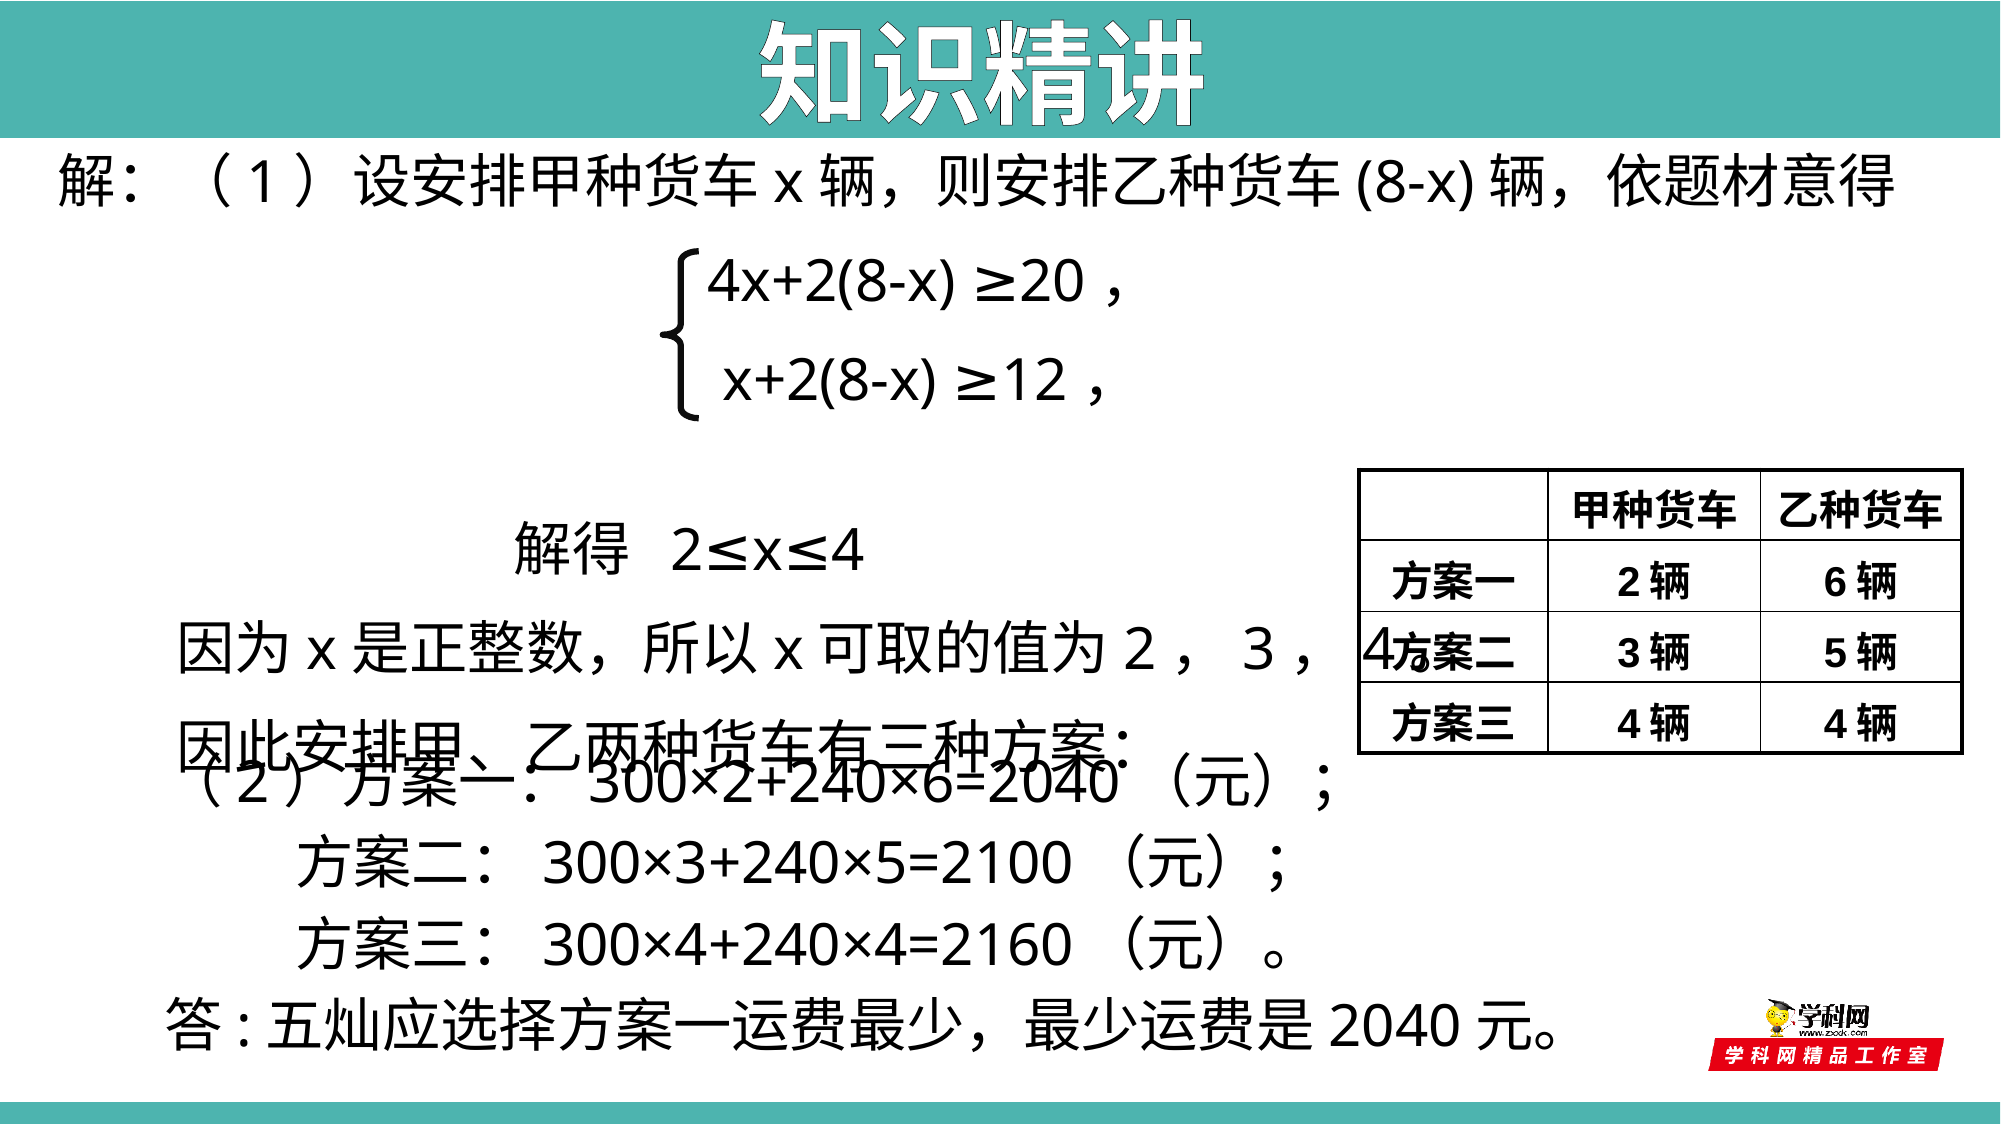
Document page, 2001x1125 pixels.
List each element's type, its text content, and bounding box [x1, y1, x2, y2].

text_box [662, 235, 1178, 428]
picture [0, 1, 2001, 1124]
table_cell 方案二 [1361, 612, 1547, 681]
table_cell 6辆 [1761, 541, 1960, 611]
table_cell 4辆 [1761, 683, 1960, 751]
table_cell 方案一 [1361, 541, 1547, 611]
table_cell 3辆 [1549, 612, 1760, 681]
table_header 甲种货车 [1549, 472, 1760, 539]
text_box 解：（1）设安排甲种货车x辆，则安排乙种货车(8-x)辆，依题材意得 解得 2≤x≤4 因为x是正整数，所以x可取的值为2，3，4。 因此安排甲、乙两种货车有三种方案： [43, 137, 1957, 788]
text_box （2）方案一：300×2+240×6=2040（元）； 方案二：300×3+240×5=2100（元）； 方案三：300×4+240×4=2160（元）。 答:五灿应选择方案一运费最少，最少运费是2040元。 [149, 754, 1573, 1066]
table_cell 方案三 [1361, 683, 1547, 751]
table_header 乙种货车 [1761, 472, 1960, 539]
table_cell 4辆 [1549, 683, 1760, 751]
text_box 知识精讲 [742, 0, 1223, 146]
table_cell 5辆 [1761, 612, 1960, 681]
table_cell 2辆 [1549, 541, 1760, 611]
table_header [1361, 472, 1547, 539]
